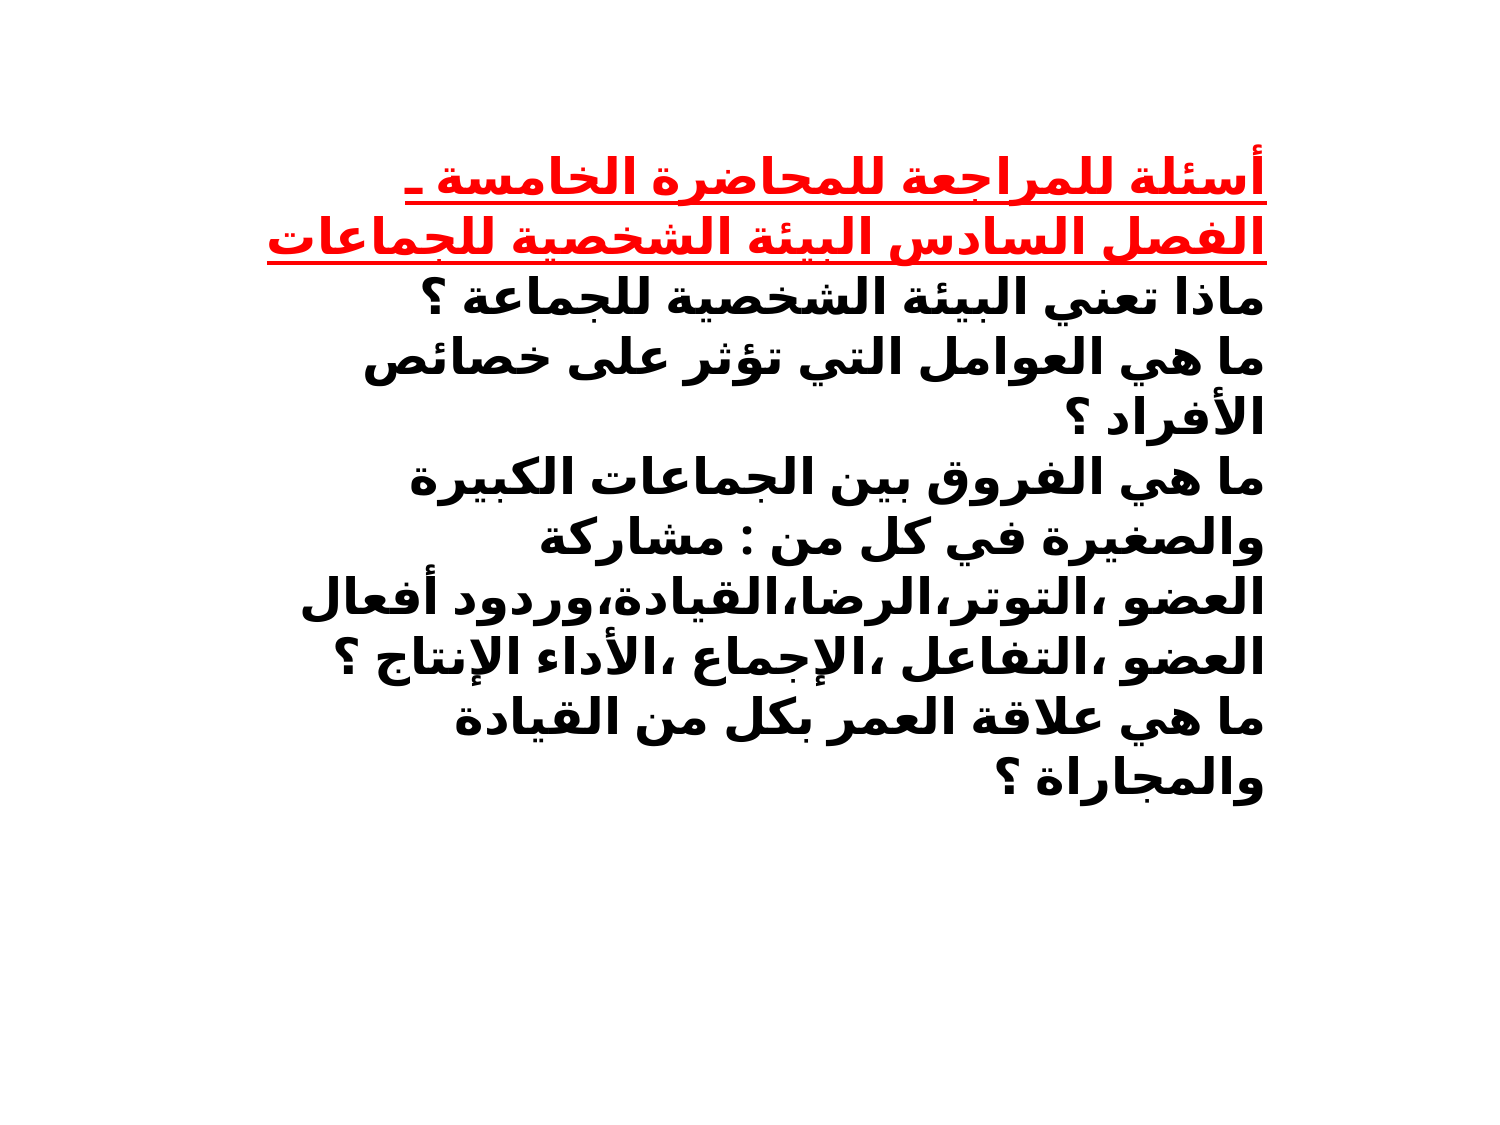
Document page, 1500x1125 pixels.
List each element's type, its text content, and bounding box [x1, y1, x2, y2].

text_box أسئلة للمراجعة للمحاضرة الخامسة ـ الفصل السادس البيئة الشخصية للجماعات ماذا تعني البيئة الشخصية للجماعة ؟ ما هي العوامل التي تؤثر على خصائص الأفراد ؟ ما هي الفروق بين الجماعات الكبيرة والصغيرة في كل من : مشاركة العضو ،التوتر،الرضا،القيادة،وردود أفعال العضو ،التفاعل ،الإجماع ،الأداء الإنتاج ؟ ما هي علاقة العمر بكل من القيادة والمجاراة ؟ [242, 137, 1282, 812]
